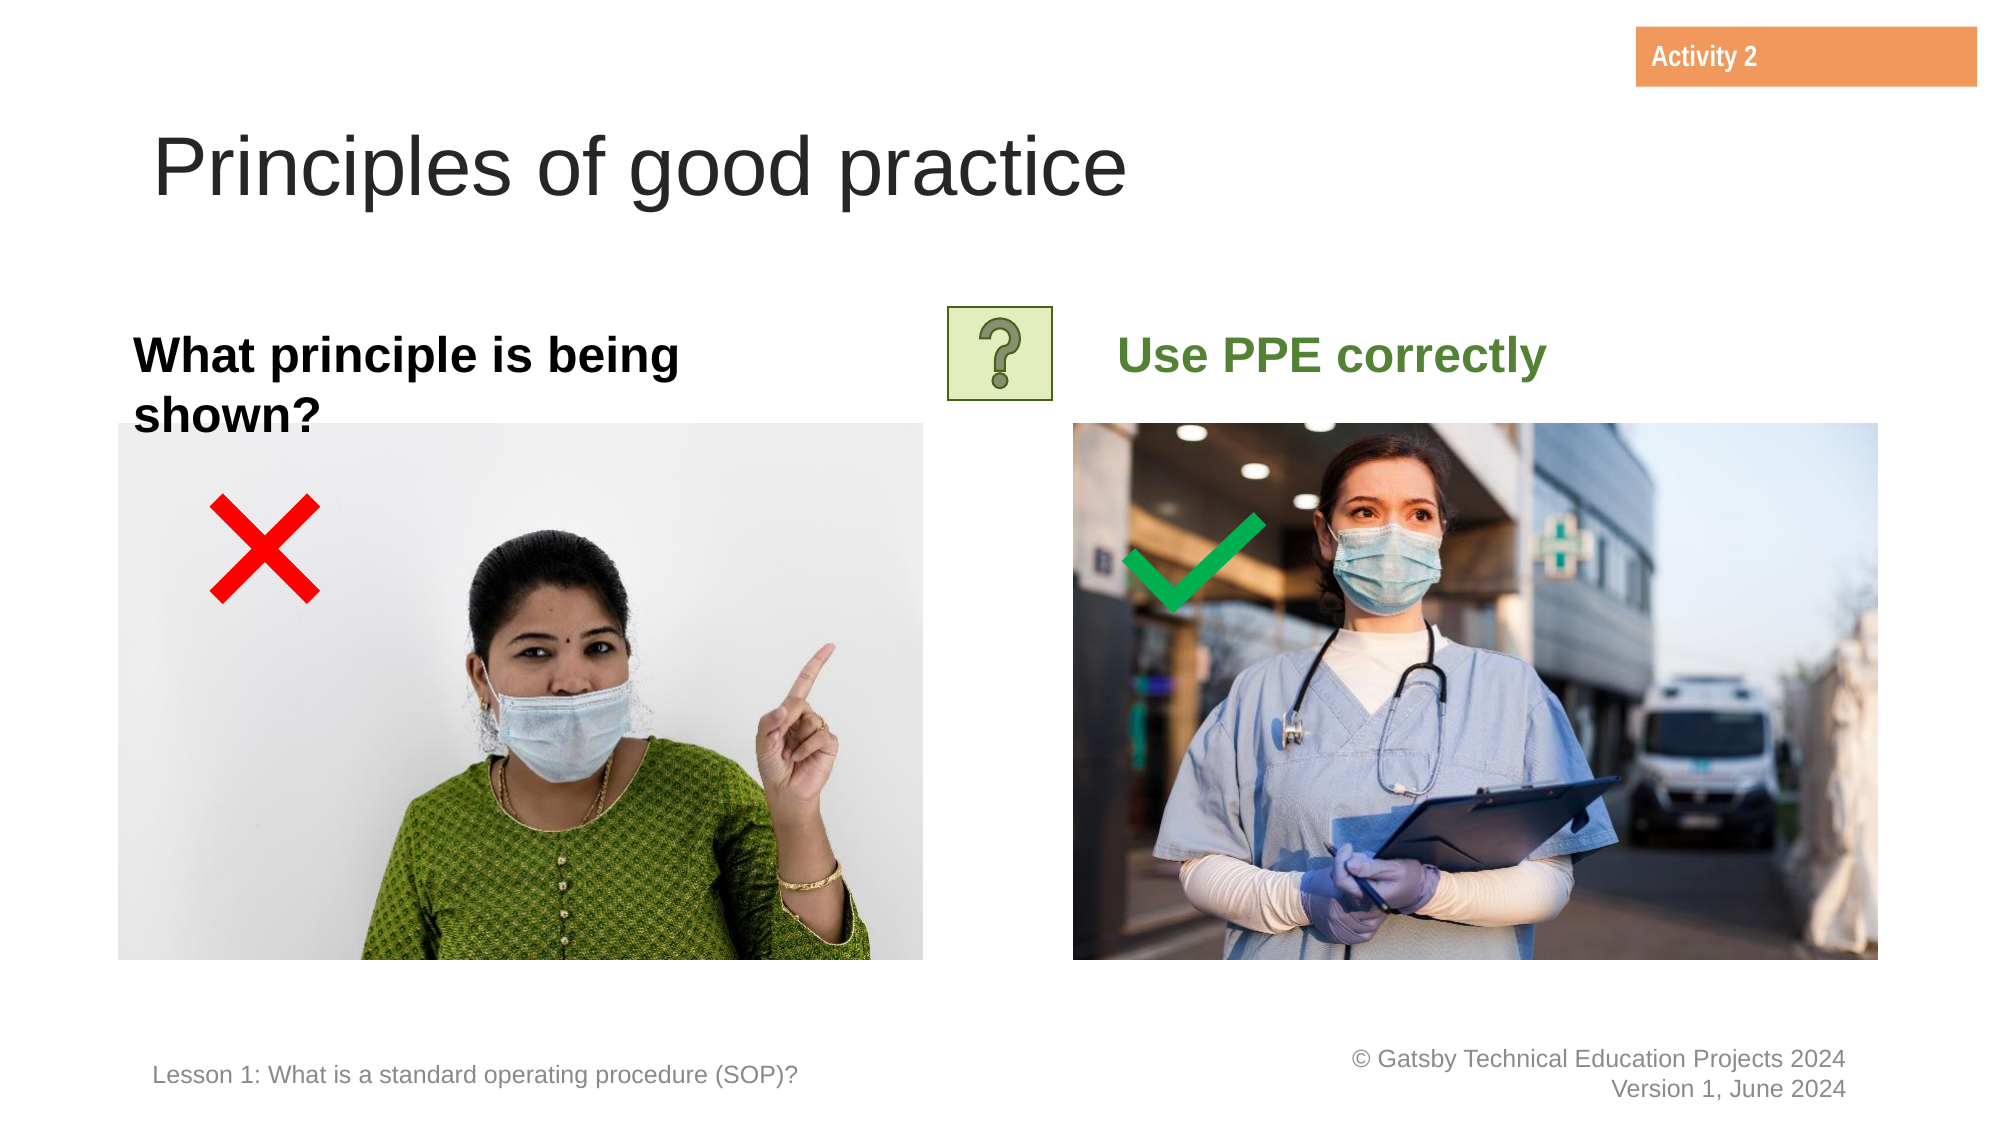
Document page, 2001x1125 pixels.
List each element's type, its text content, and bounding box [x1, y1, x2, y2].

picture [1072, 423, 1878, 960]
text_box What principle is being shown? [118, 315, 898, 423]
text_box Use PPE correctly [1102, 315, 1875, 391]
text_box [947, 306, 1053, 401]
picture [118, 423, 923, 960]
list Activity 2 [1636, 26, 1978, 87]
list Lesson 1: What is a standard operating procedure (SOP)? [137, 1042, 829, 1103]
title Principles of good practice [137, 59, 1863, 278]
